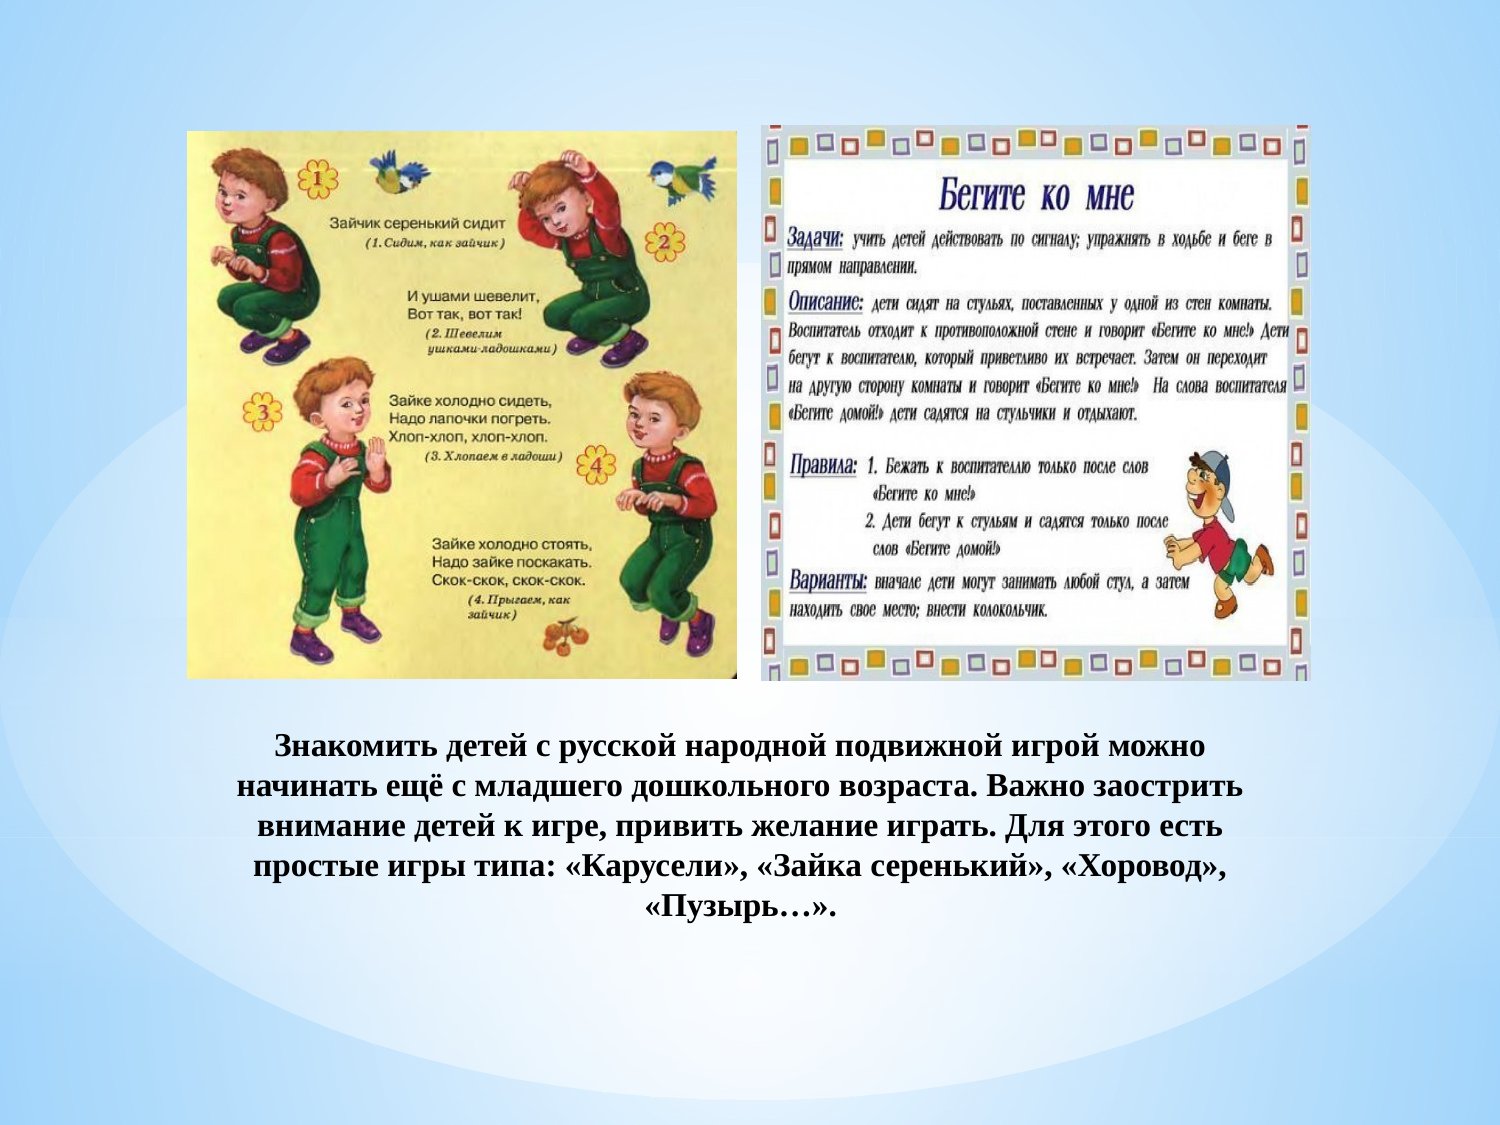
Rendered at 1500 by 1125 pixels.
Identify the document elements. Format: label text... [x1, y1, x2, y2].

title Знакомить детей с русской народной подвижной игрой можно начинать ещё с младшего дошкольного возраста. Важно заострить внимание детей к игре, привить желание играть. Для этого есть простые игры типа: «Карусели», «Зайка серенький», «Хоровод», «Пузырь…». [206, 716, 1275, 904]
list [187, 130, 737, 680]
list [761, 125, 1312, 681]
